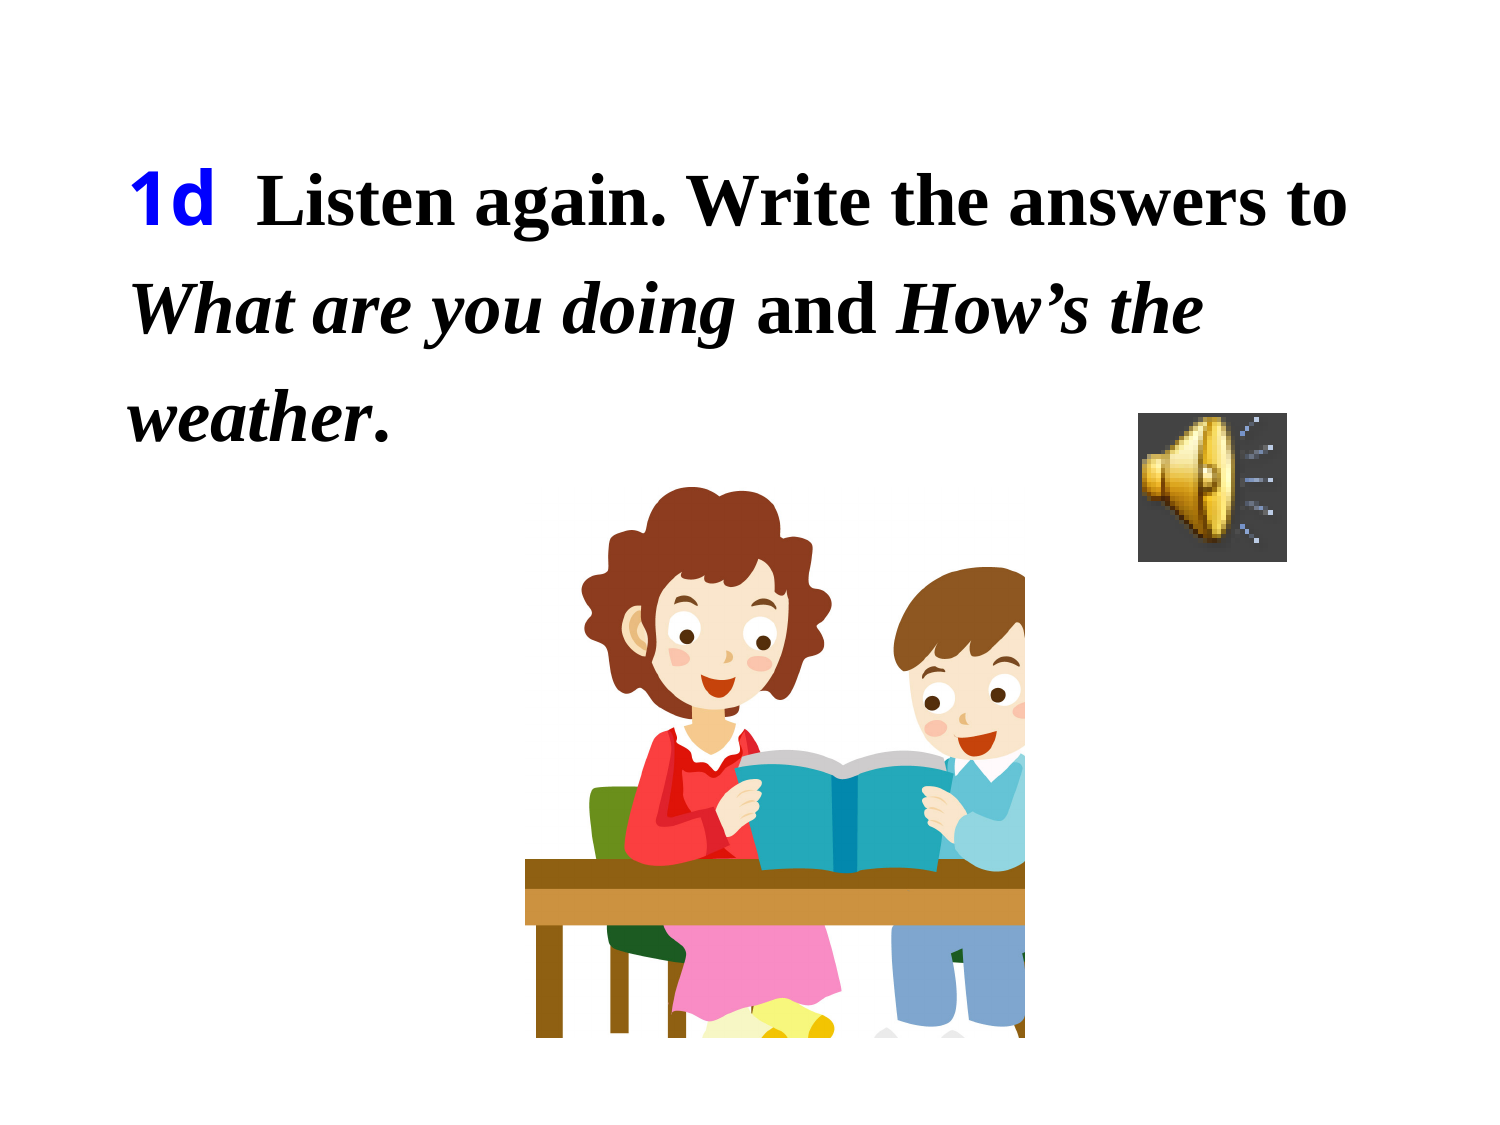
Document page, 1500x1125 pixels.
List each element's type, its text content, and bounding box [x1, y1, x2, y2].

text_box 1d Listen again. Write the answers to What are you doing and How’s the weather. [112, 124, 1438, 464]
picture [524, 487, 1026, 1038]
picture [1137, 412, 1288, 563]
